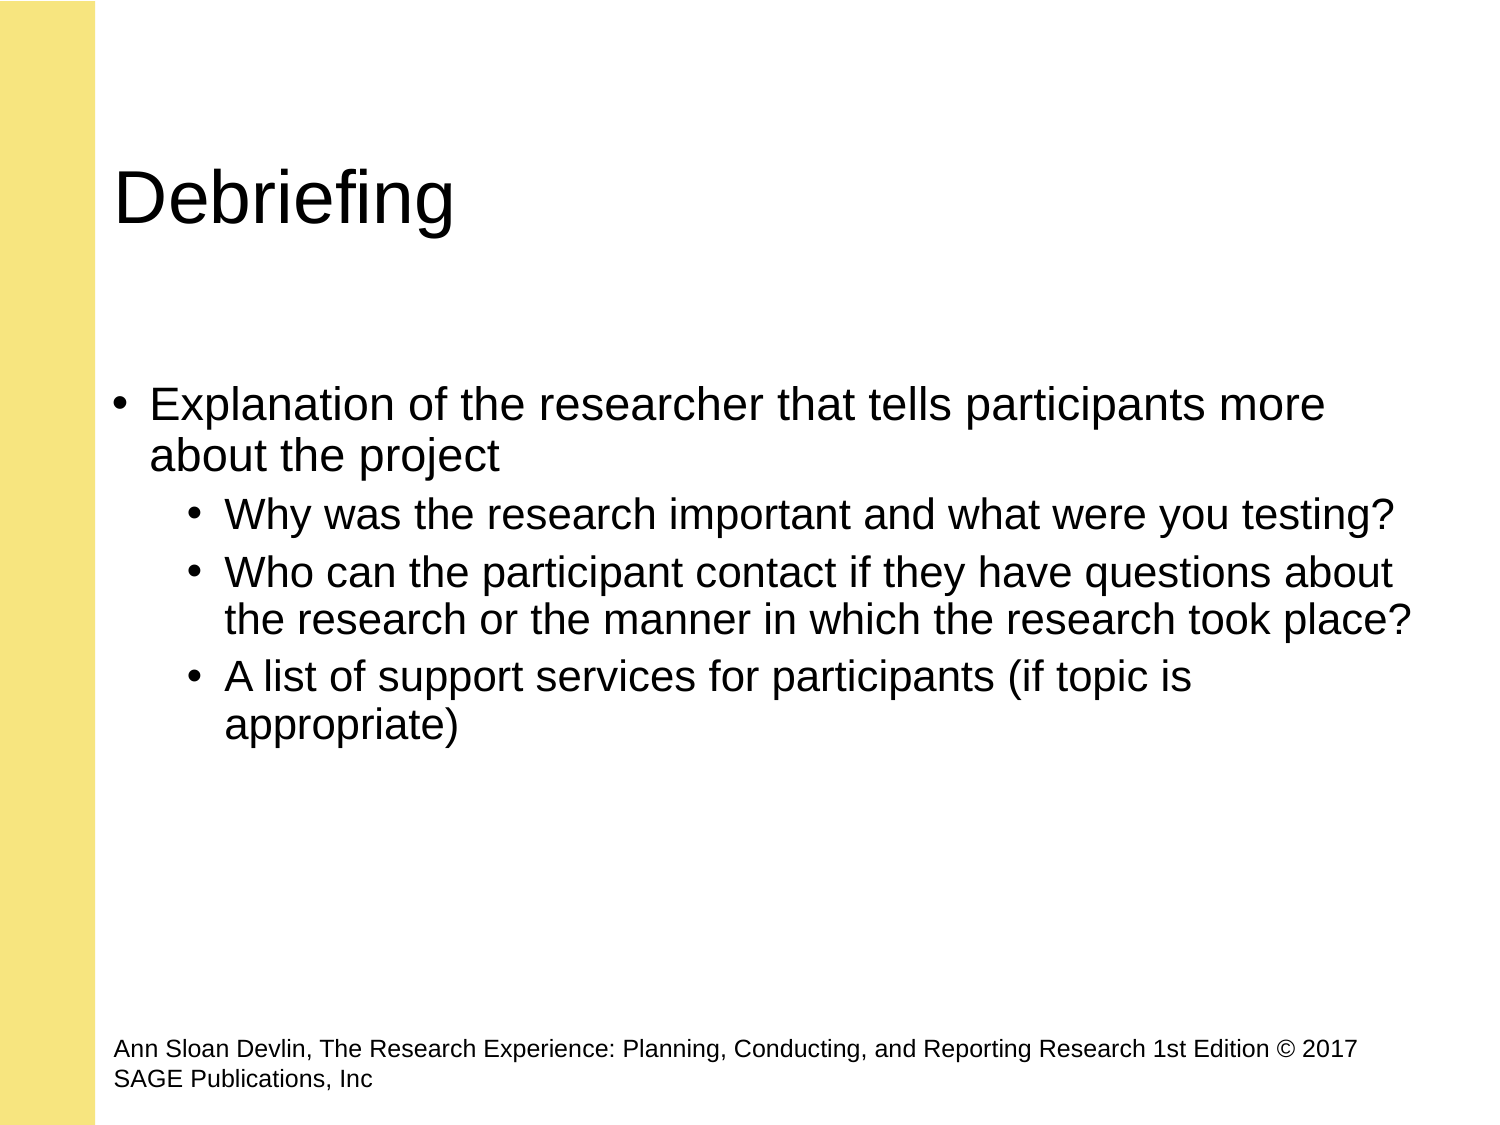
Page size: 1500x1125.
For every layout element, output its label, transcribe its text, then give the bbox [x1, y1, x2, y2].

title Debriefing [98, 139, 533, 260]
picture [0, 1, 96, 1125]
list Explanation of the researcher that tells participants more about the project Why was the research important and what were you testing? Who can the participant contact if they have questions about the research or the manner in which the research took place? A list of support services for participants (if topic is appropriate) [96, 372, 1433, 763]
